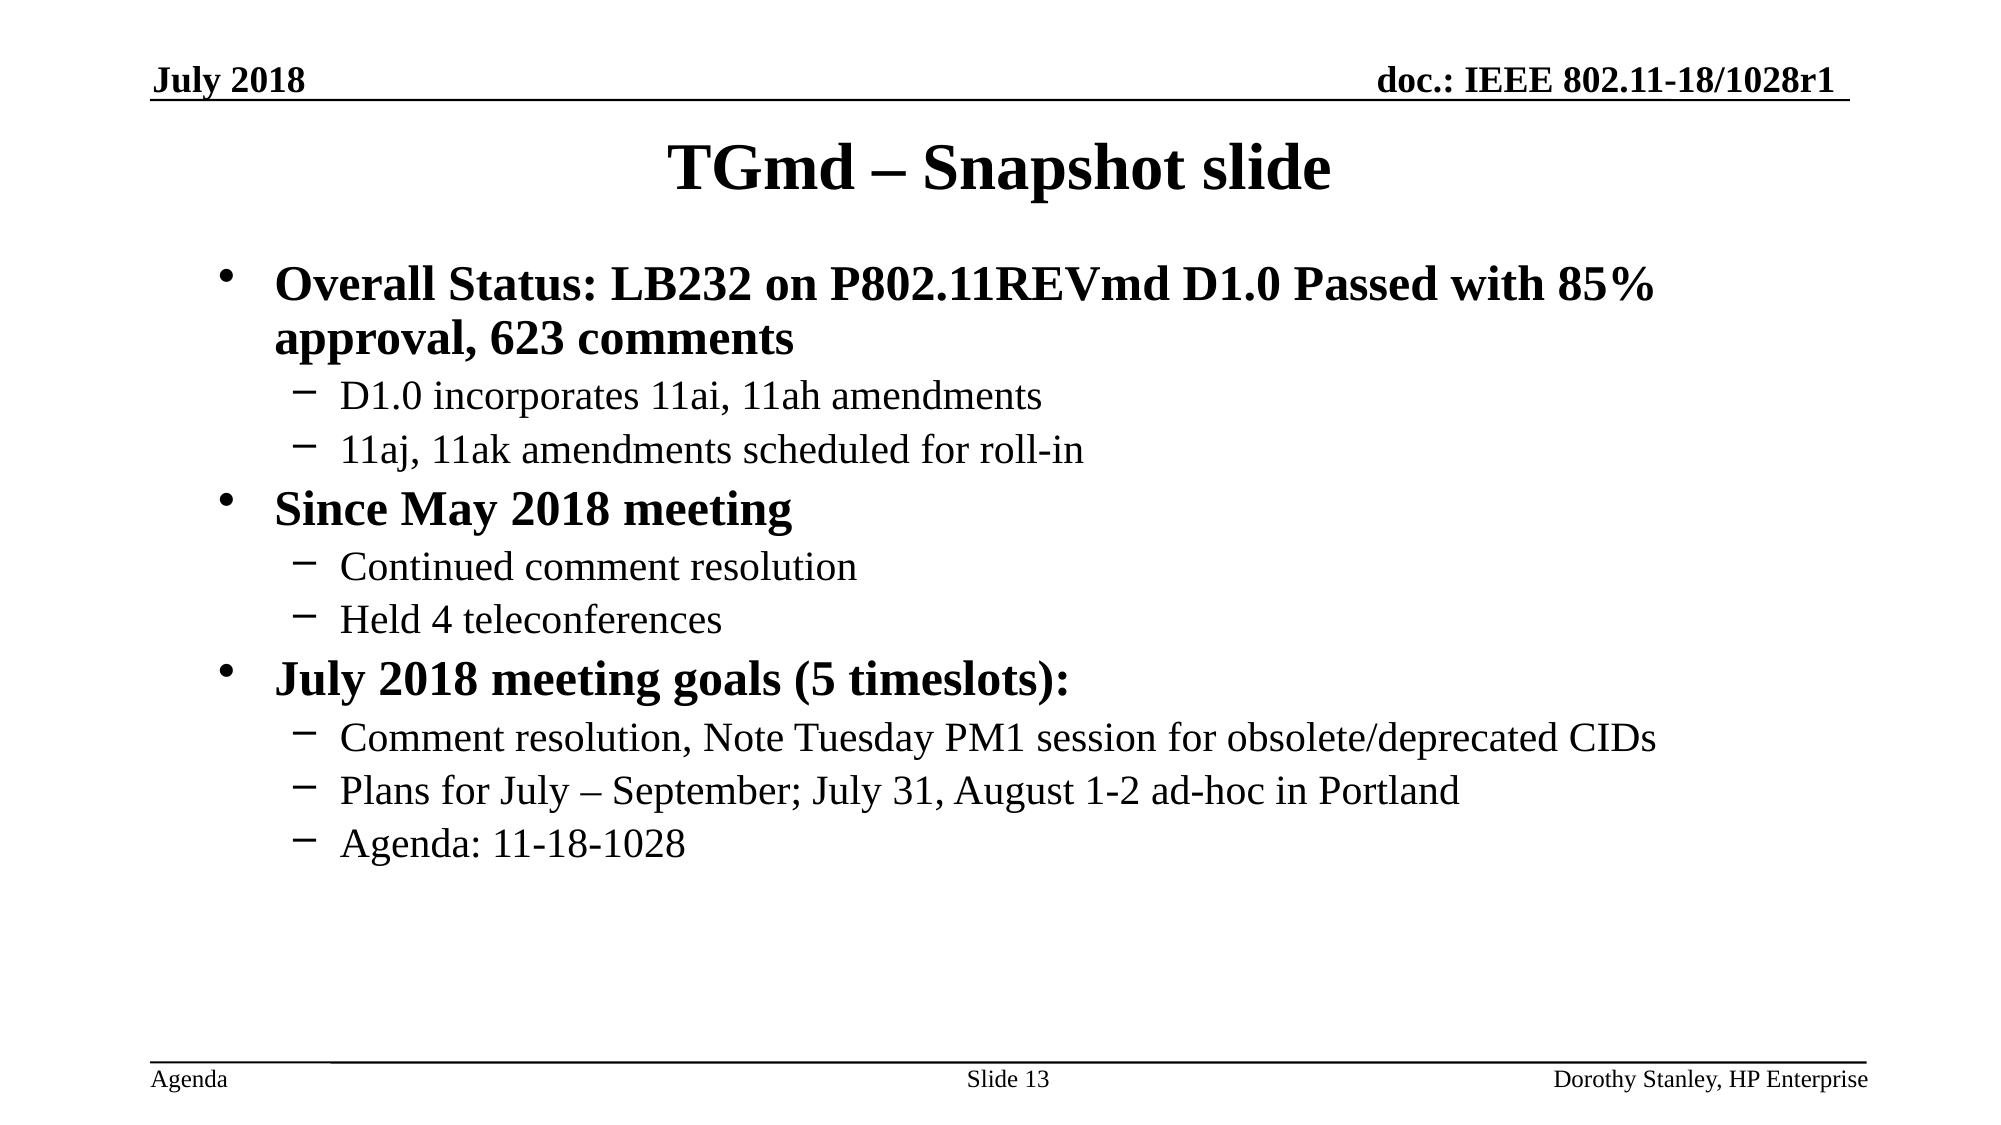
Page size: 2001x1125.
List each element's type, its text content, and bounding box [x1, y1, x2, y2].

footer Dorothy Stanley, HP Enterprise [1549, 1062, 1869, 1093]
title TGmd – Snapshot slide [362, 75, 1638, 249]
list Overall Status: LB232 on P802.11REVmd D1.0 Passed with 85% approval, 623 comments D1.0 incorporates 11ai, 11ah amendments 11aj, 11ak amendments scheduled for roll-in Since May 2018 meeting Continued comment resolution Held 4 teleconferences July 2018 meeting goals (5 timeslots): Comment resolution, Note Tuesday PM1 session for obsolete/deprecated CIDs Plans for July – September; July 31, August 1-2 ad-hoc in Portland Agenda: 11-18-1028 [203, 249, 1700, 1000]
slide_number Slide 13 [966, 1062, 1051, 1093]
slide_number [152, 54, 567, 100]
